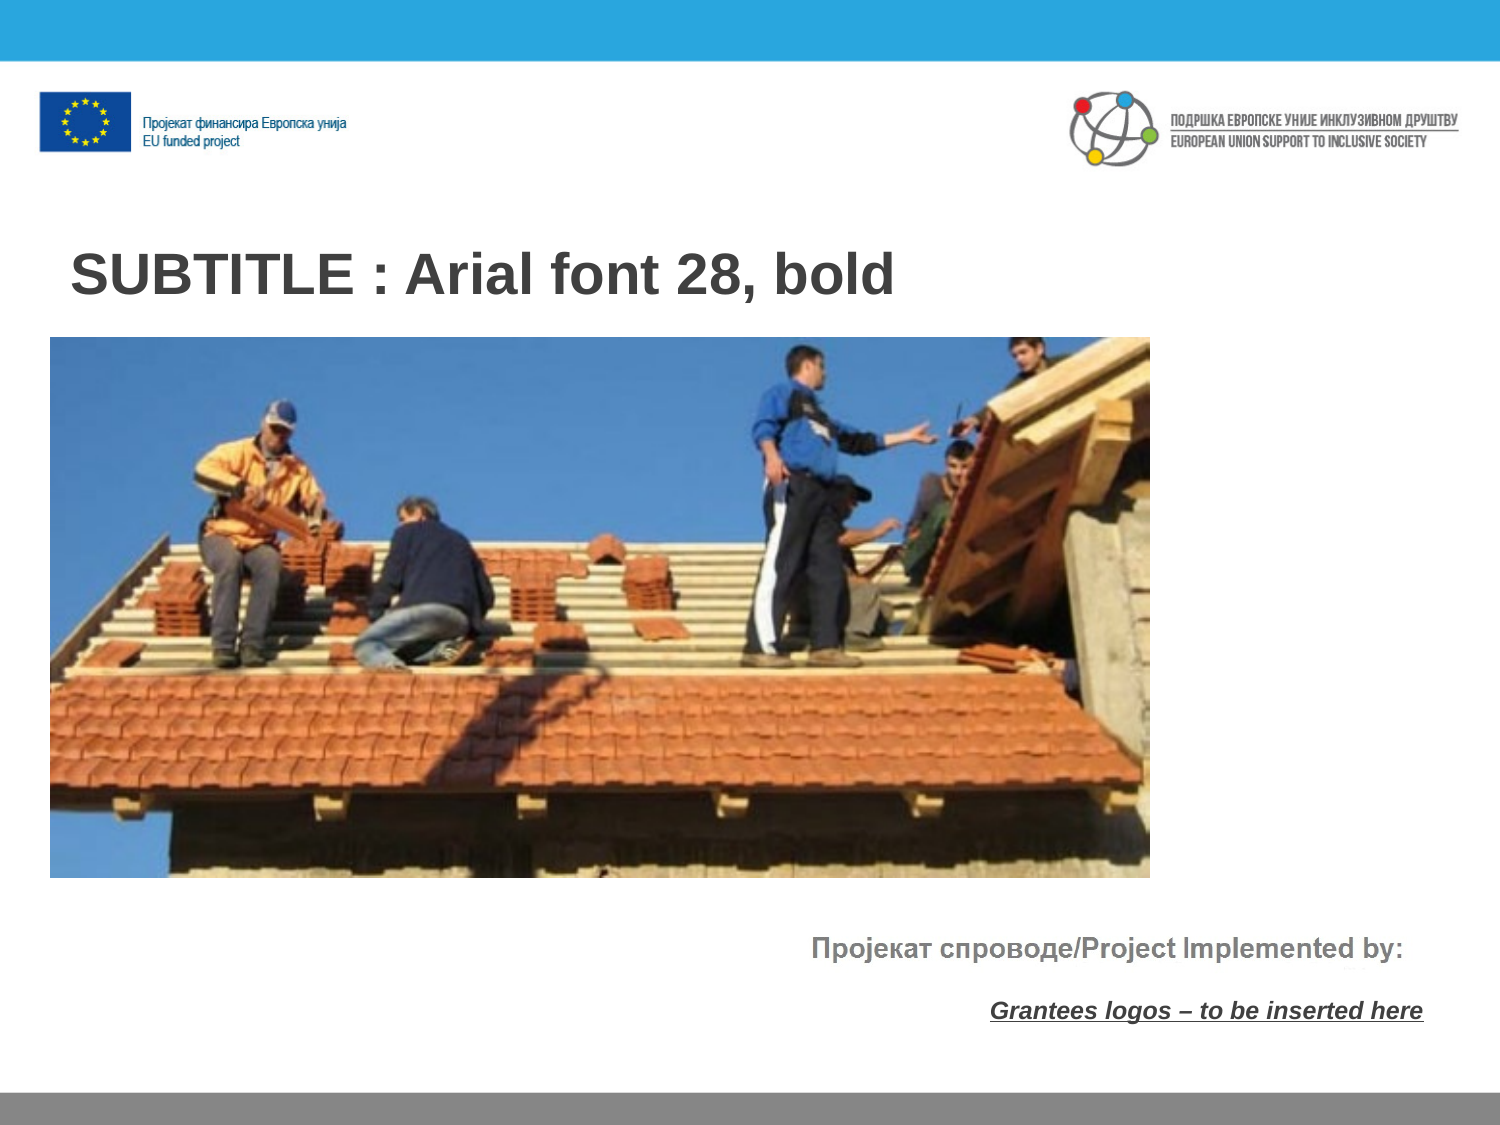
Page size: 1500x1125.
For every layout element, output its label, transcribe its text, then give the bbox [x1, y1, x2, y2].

text_box Grantees logos – to be inserted here [975, 987, 1450, 1033]
text_box SUBTITLE : Arial font 28, bold [62, 212, 1271, 330]
picture [0, 0, 1500, 1125]
